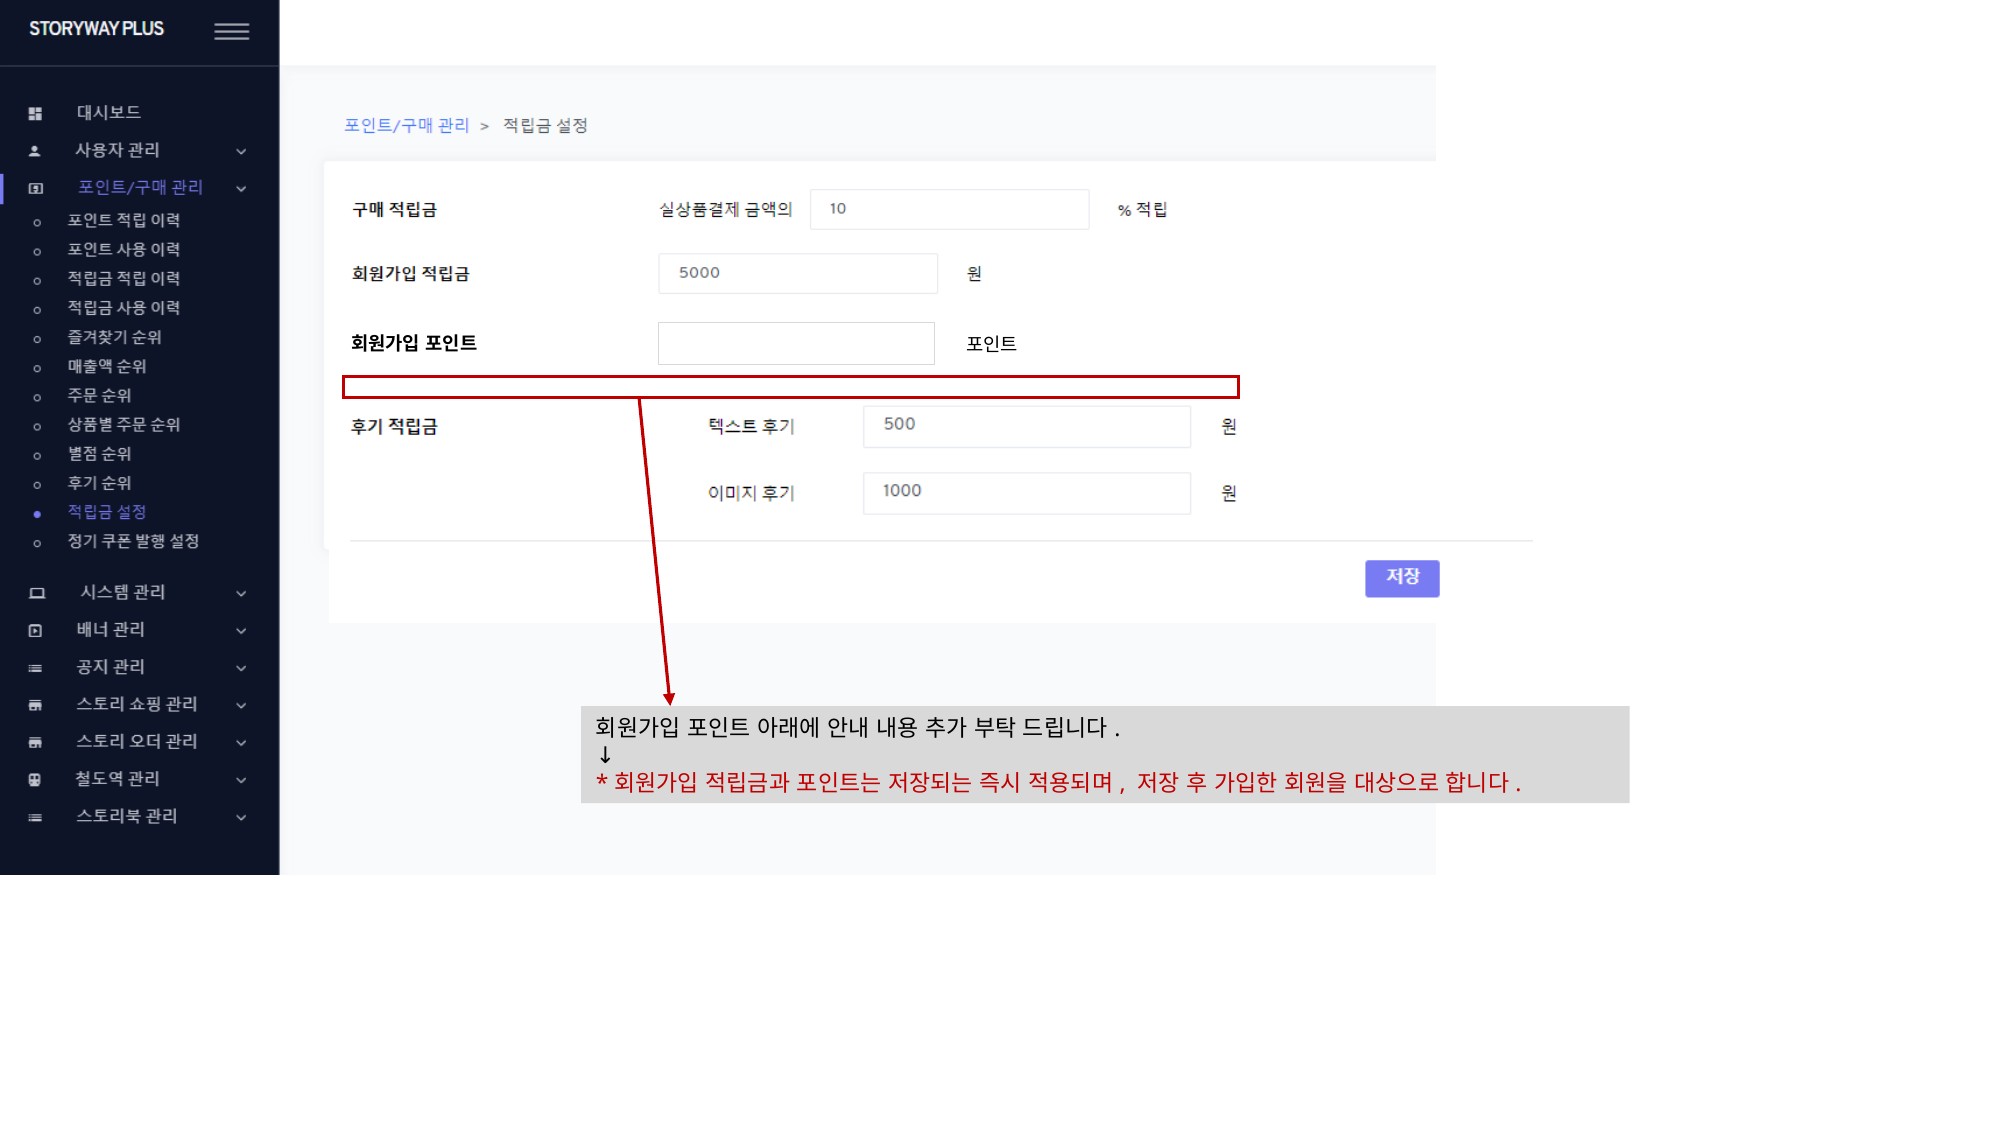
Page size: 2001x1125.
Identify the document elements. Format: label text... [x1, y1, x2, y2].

picture [0, 0, 1534, 876]
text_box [638, 396, 671, 707]
text_box 회원가입 포인트 아래에 안내 내용 추가 부탁 드립니다. ↓ *회원가입 적립금과 포인트는 저장되는 즉시 적용되며, 저장 후 가입한 회원을 대상으로 합니다. [1436, 706, 1630, 804]
